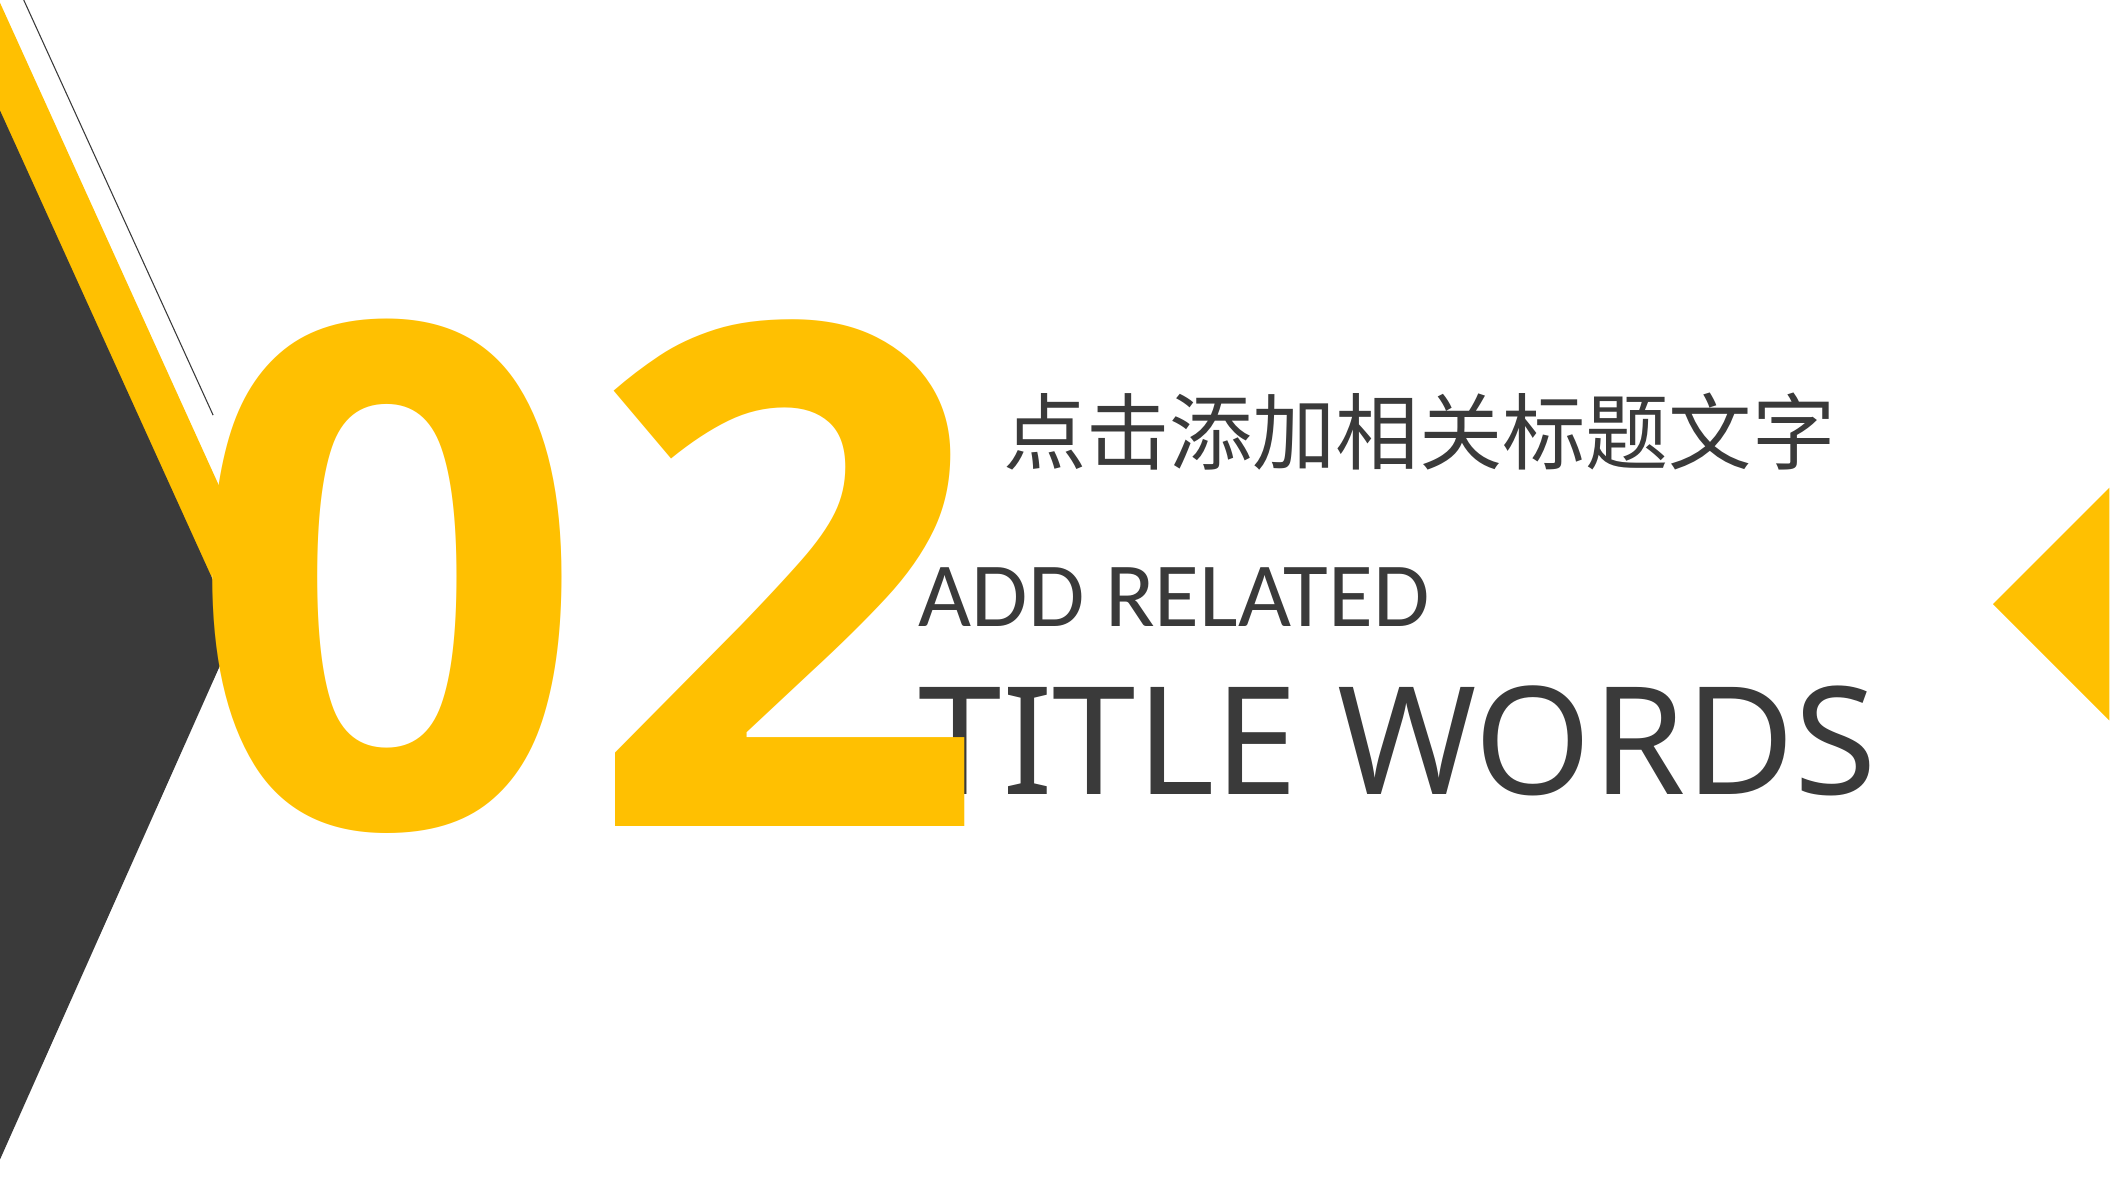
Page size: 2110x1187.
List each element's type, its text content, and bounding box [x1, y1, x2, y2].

text_box [89, 302, 143, 421]
text_box [0, 0, 50, 110]
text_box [0, 110, 327, 302]
text_box [1991, 485, 2110, 723]
text_box [0, 302, 143, 1163]
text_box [983, 372, 1856, 836]
text_box 02 [143, 118, 1033, 974]
